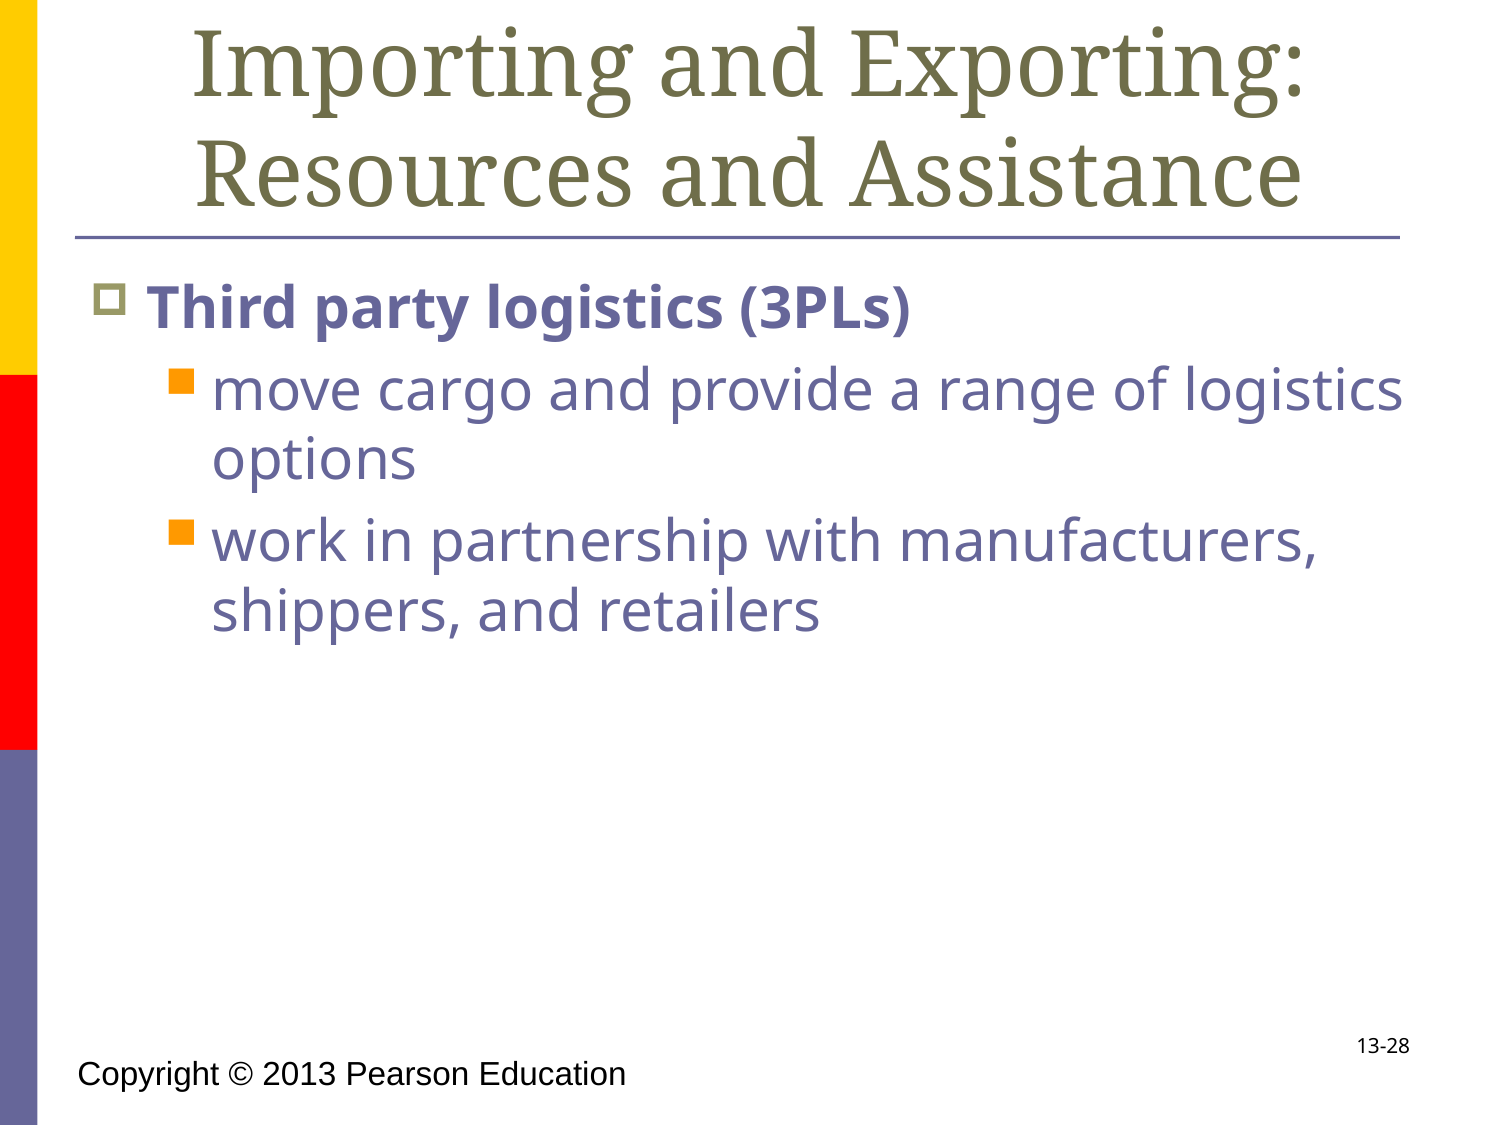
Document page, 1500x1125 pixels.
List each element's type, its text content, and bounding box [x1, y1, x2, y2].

list Third party logistics (3PLs) move cargo and provide a range of logistics options work in partnership with manufacturers, shippers, and retailers [75, 262, 1425, 1006]
slide_number 13-28 [1074, 1025, 1425, 1100]
title Importing and Exporting: Resources and Assistance [75, 45, 1425, 233]
